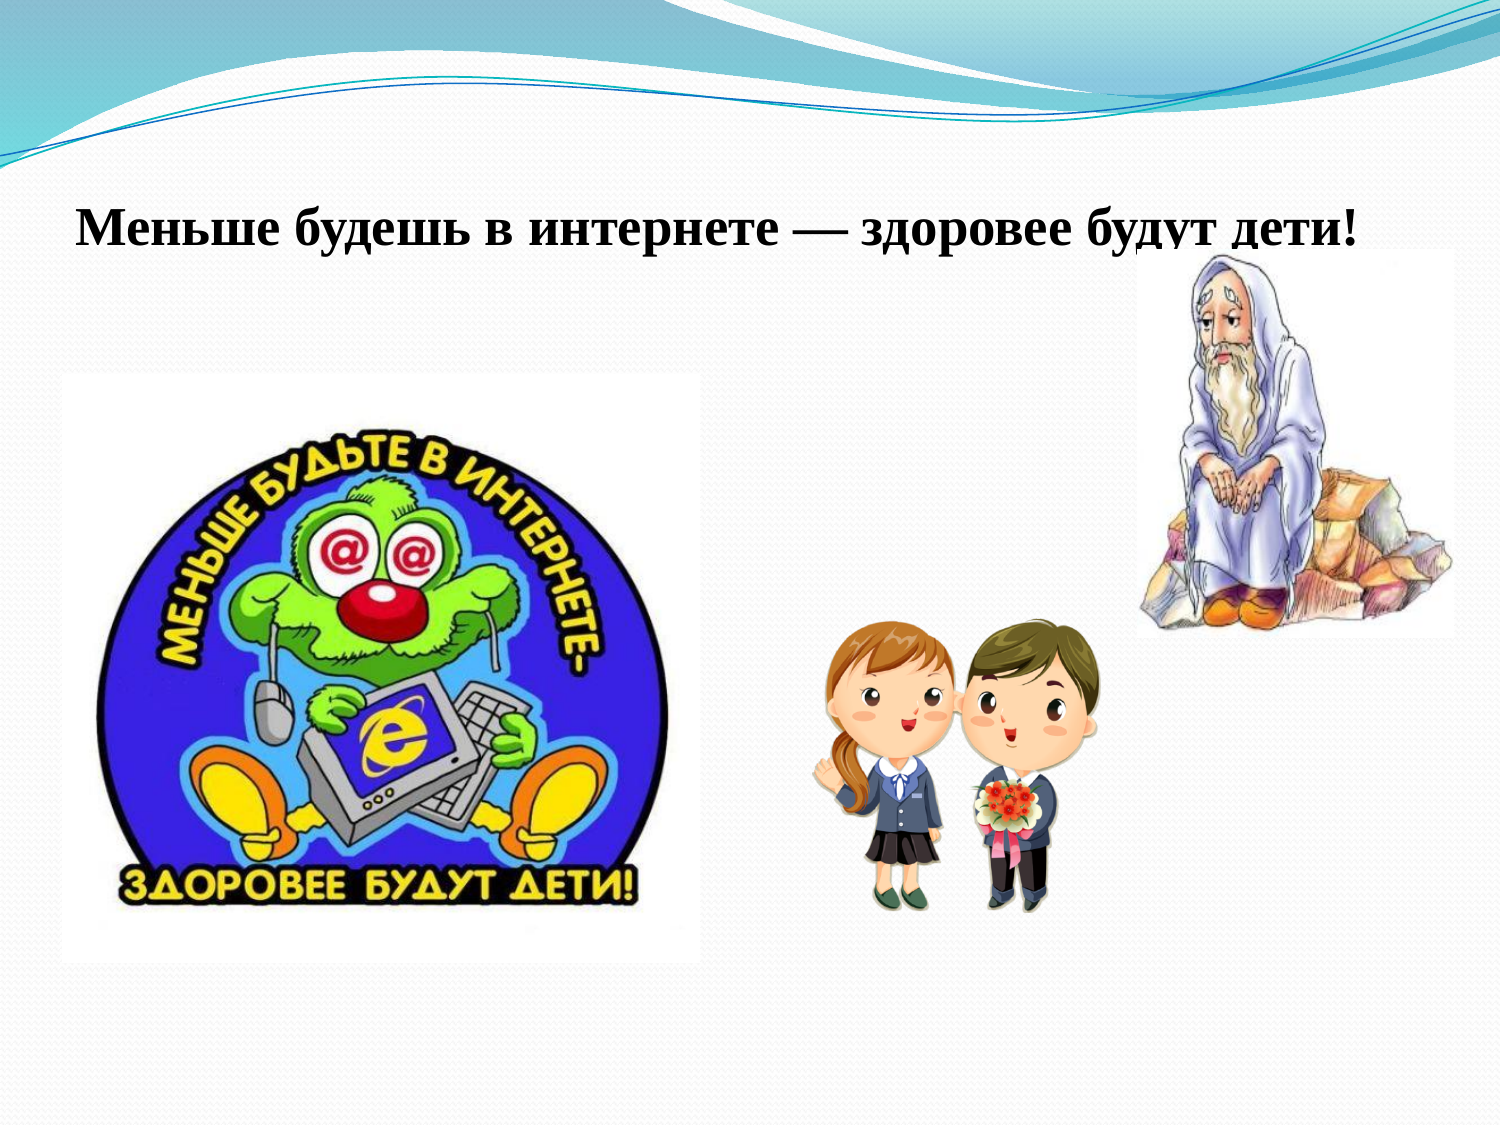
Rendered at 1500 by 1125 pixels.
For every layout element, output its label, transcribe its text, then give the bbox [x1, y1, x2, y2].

picture [1137, 249, 1454, 638]
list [812, 612, 1101, 913]
picture [62, 374, 701, 963]
title Меньше будешь в интернете — здоровее будут дети! [75, 0, 1400, 388]
